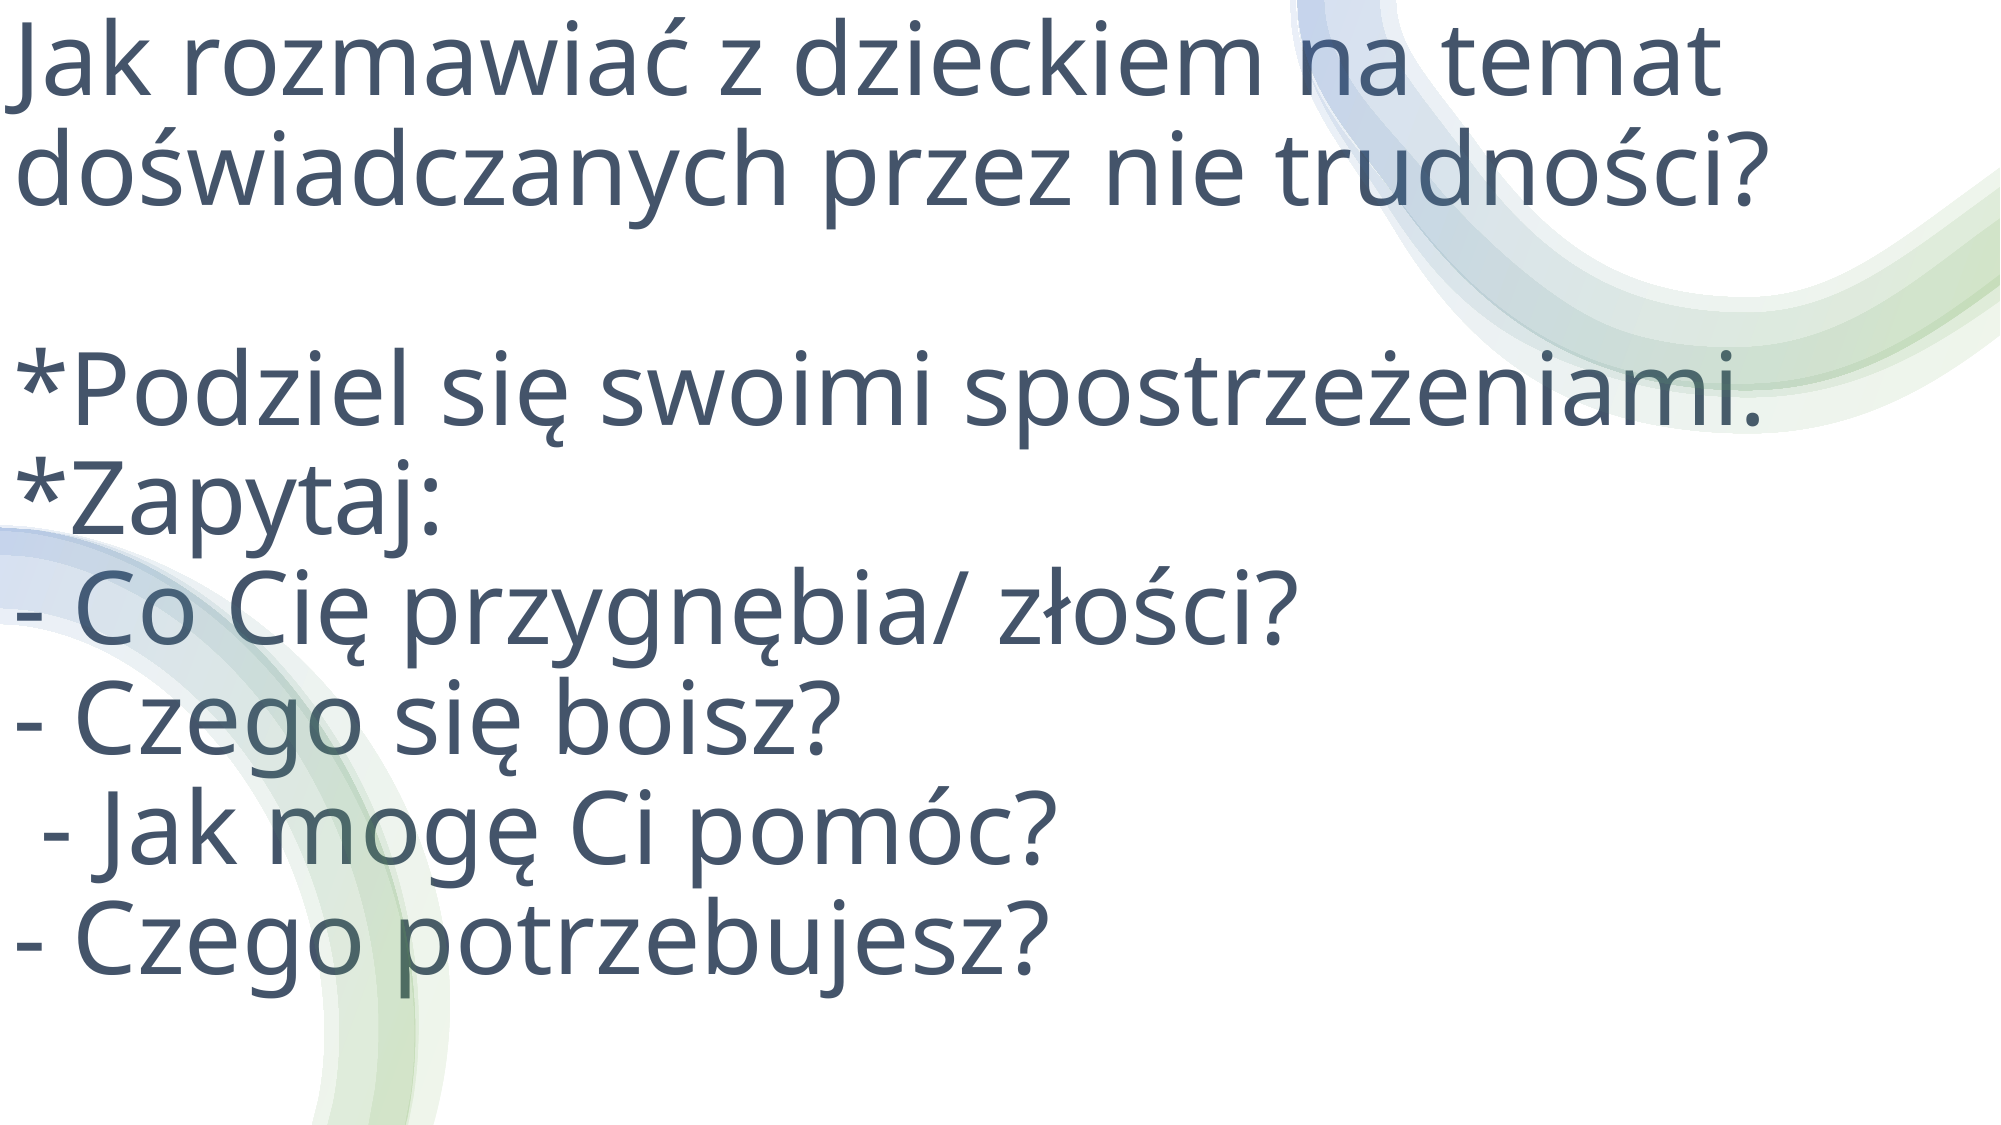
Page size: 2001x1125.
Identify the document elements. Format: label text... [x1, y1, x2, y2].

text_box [1290, 0, 2000, 434]
title Jak rozmawiać z dzieckiem na temat doświadczanych przez nie trudności? *Podziel się swoimi spostrzeżeniami. *Zapytaj: - Co Cię przygnębia/ złości? - Czego się boisz? - Jak mogę Ci pomóc? - Czego potrzebujesz? [0, 0, 1997, 1125]
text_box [0, 600, 525, 1051]
